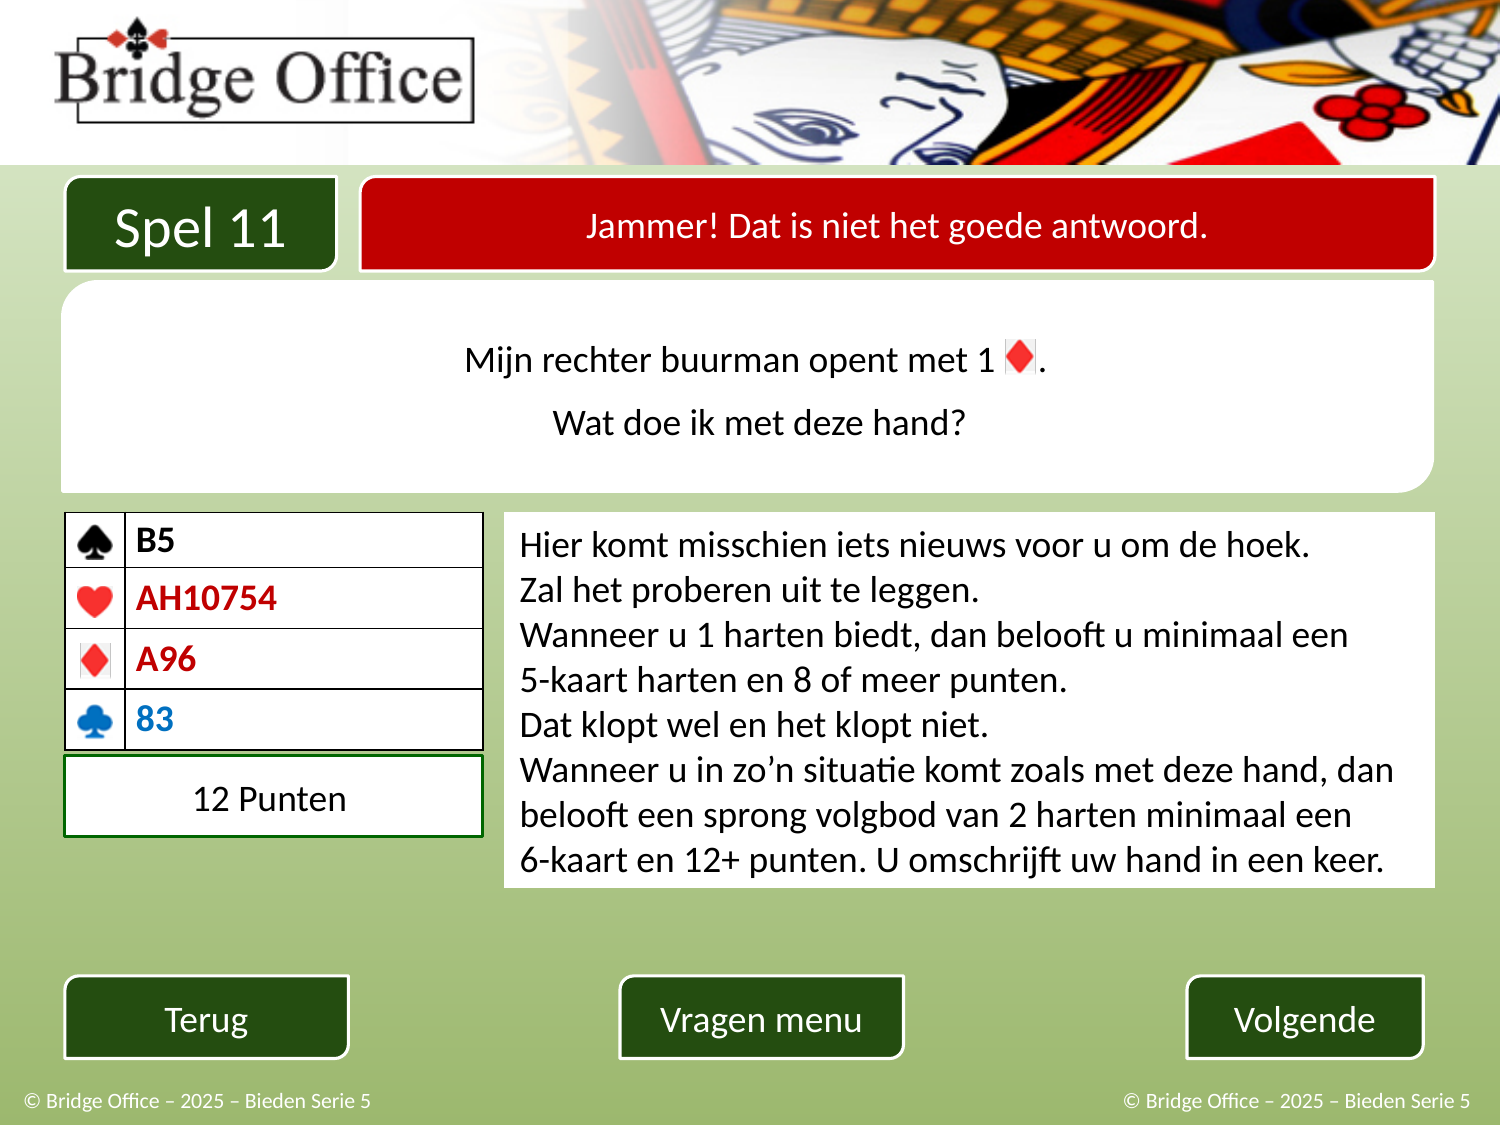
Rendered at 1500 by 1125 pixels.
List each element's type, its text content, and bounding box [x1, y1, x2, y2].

picture [77, 585, 114, 618]
table_cell [66, 690, 124, 749]
table_cell AH10754 [126, 568, 482, 628]
text_box Vragen menu [618, 974, 906, 1061]
text_box Spel 11 [63, 179, 339, 273]
table_cell A96 [126, 629, 482, 688]
text_box Terug [63, 974, 350, 1061]
table_cell [66, 568, 124, 628]
picture [0, 0, 1500, 166]
text_box © Bridge Office – 2025 – Bieden Serie 5 [1107, 1079, 1500, 1121]
table_header [66, 513, 124, 567]
table_cell 83 [126, 690, 482, 749]
text_box Mijn rechter buurman opent met 1 . [449, 327, 1075, 388]
table_header B5 [126, 513, 482, 567]
picture [77, 524, 114, 561]
text_box Jammer! Dat is niet het goede antwoord. [358, 179, 1437, 273]
picture [77, 703, 114, 740]
text_box © Bridge Office – 2025 – Bieden Serie 5 [8, 1079, 393, 1121]
text_box 12 Punten [63, 754, 484, 838]
text_box Wat doe ik met deze hand? [537, 390, 986, 451]
text_box [61, 280, 1435, 493]
text_box Hier komt misschien iets nieuws voor u om de hoek. Zal het proberen uit te leggen. Wanneer u 1 harten biedt, dan belooft u minimaal een 5-kaart harten en 8 of meer punten. Dat klopt wel en het klopt niet. Wanneer u in zo’n situatie komt zoals met deze hand, dan belooft een sprong volgbod van 2 harten minimaal een 6-kaart en 12+ punten. U omschrijft uw hand in een keer. [504, 512, 1435, 888]
table_cell [66, 629, 124, 688]
text_box Volgende [1185, 974, 1425, 1061]
picture [1001, 339, 1038, 375]
picture [77, 643, 114, 679]
